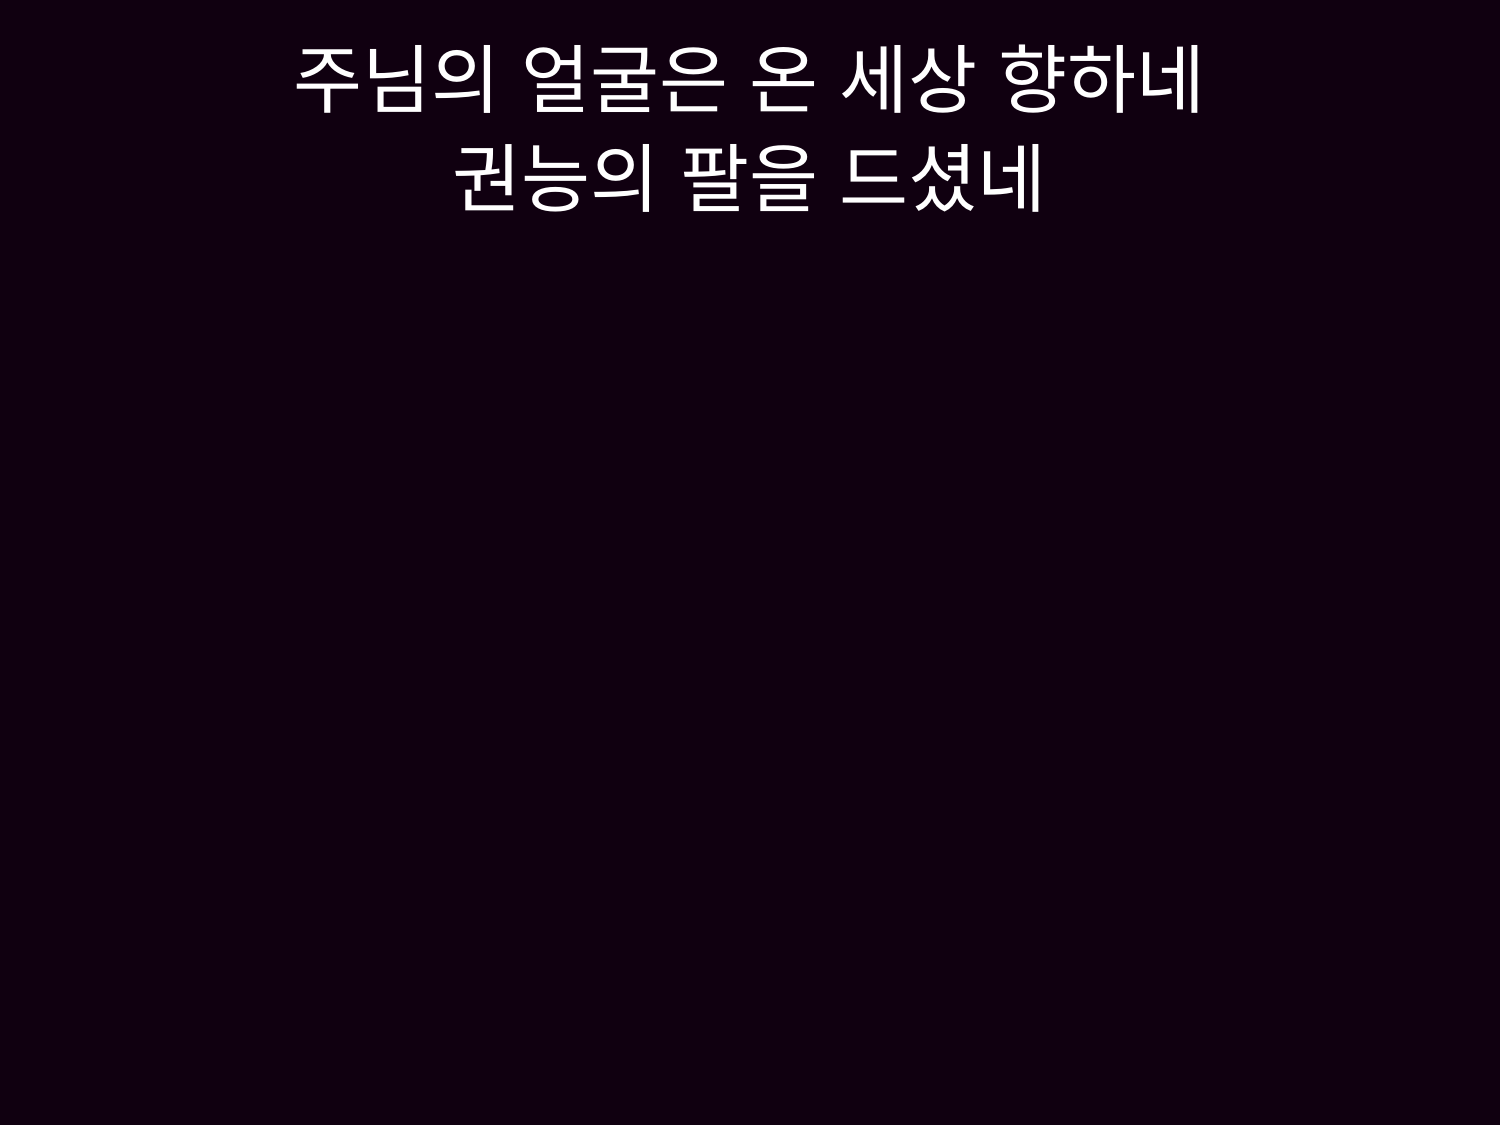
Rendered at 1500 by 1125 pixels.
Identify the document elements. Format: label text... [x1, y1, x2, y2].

title 주님의 얼굴은 온 세상 향하네 권능의 팔을 드셨네 [0, 12, 1500, 1125]
